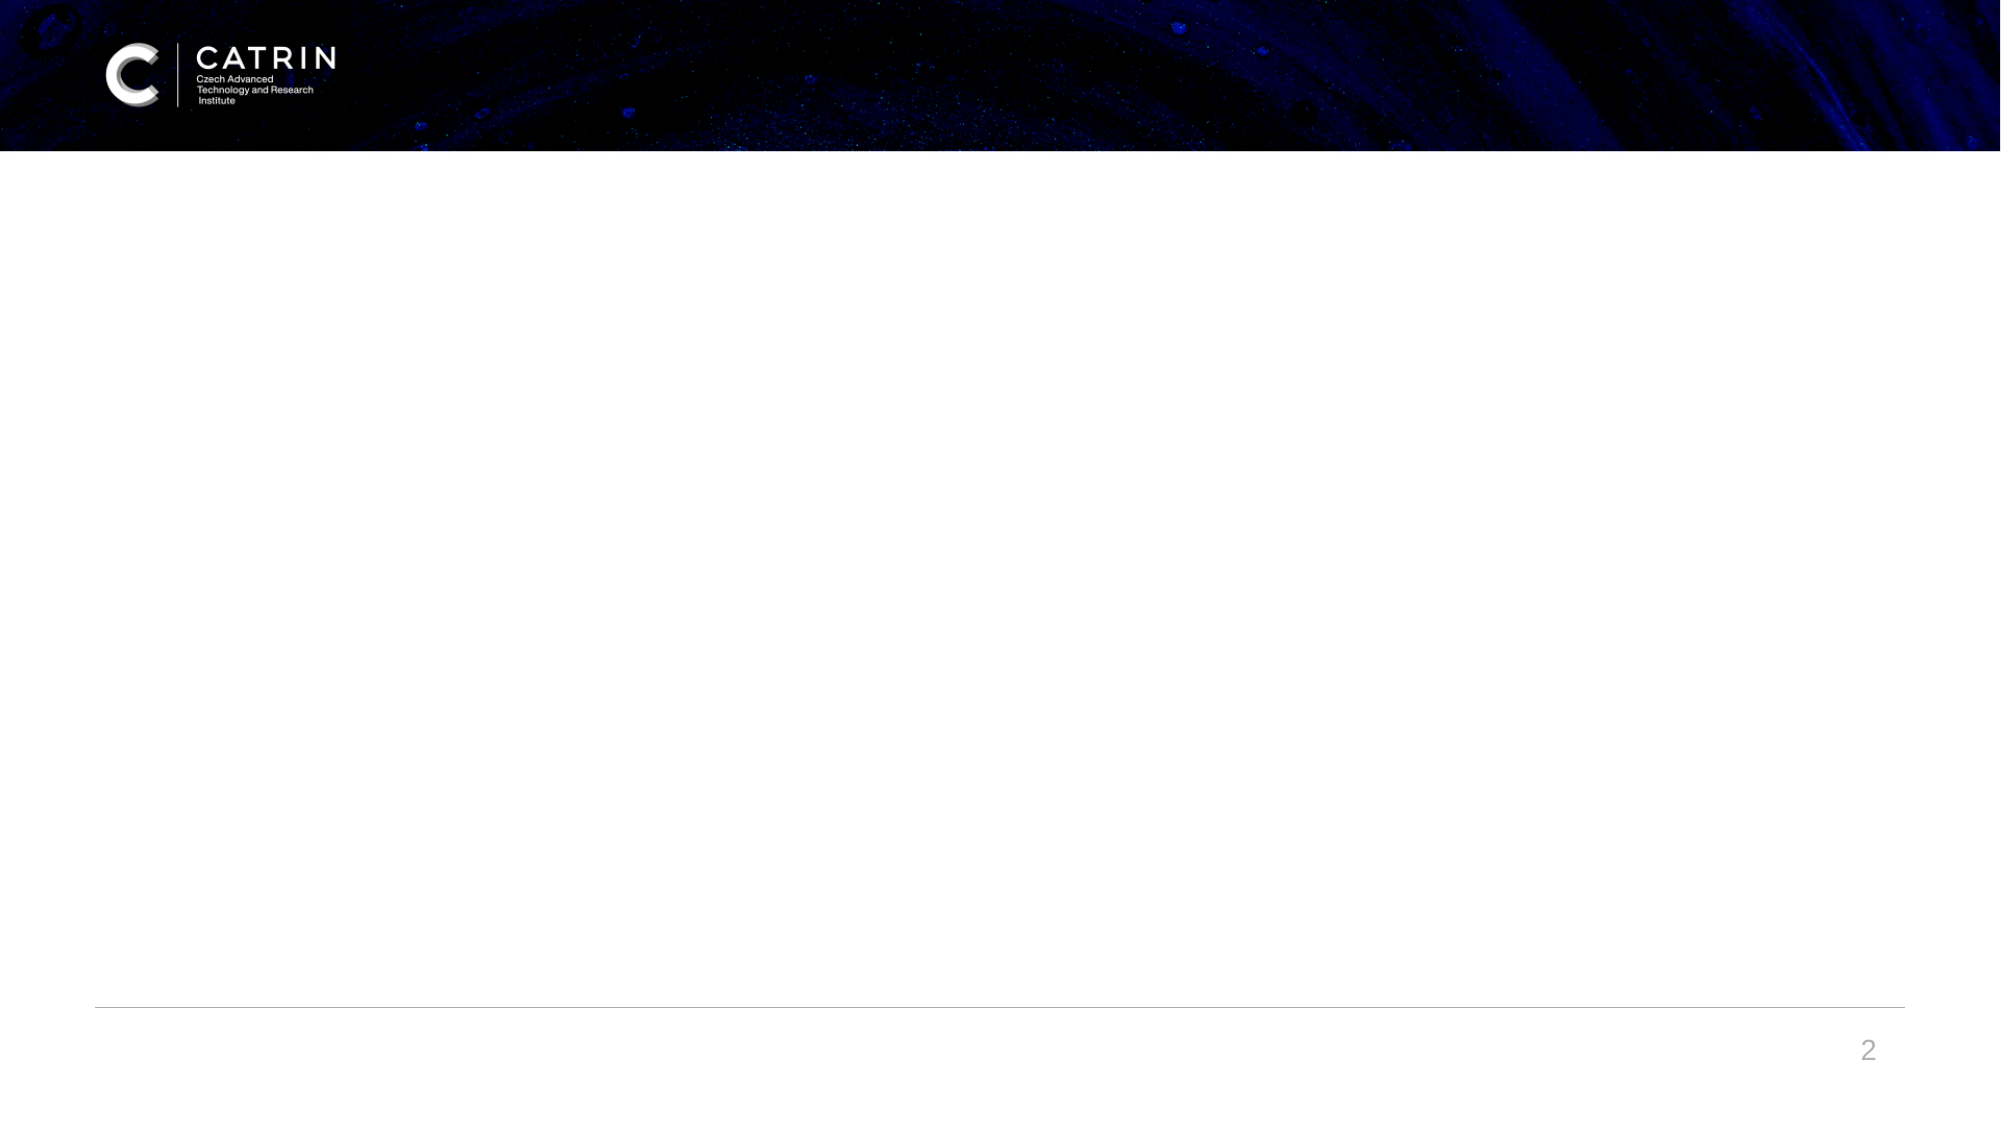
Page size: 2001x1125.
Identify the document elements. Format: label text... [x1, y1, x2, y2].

picture [0, 0, 2001, 1125]
slide_number 2 [1441, 1018, 1892, 1079]
